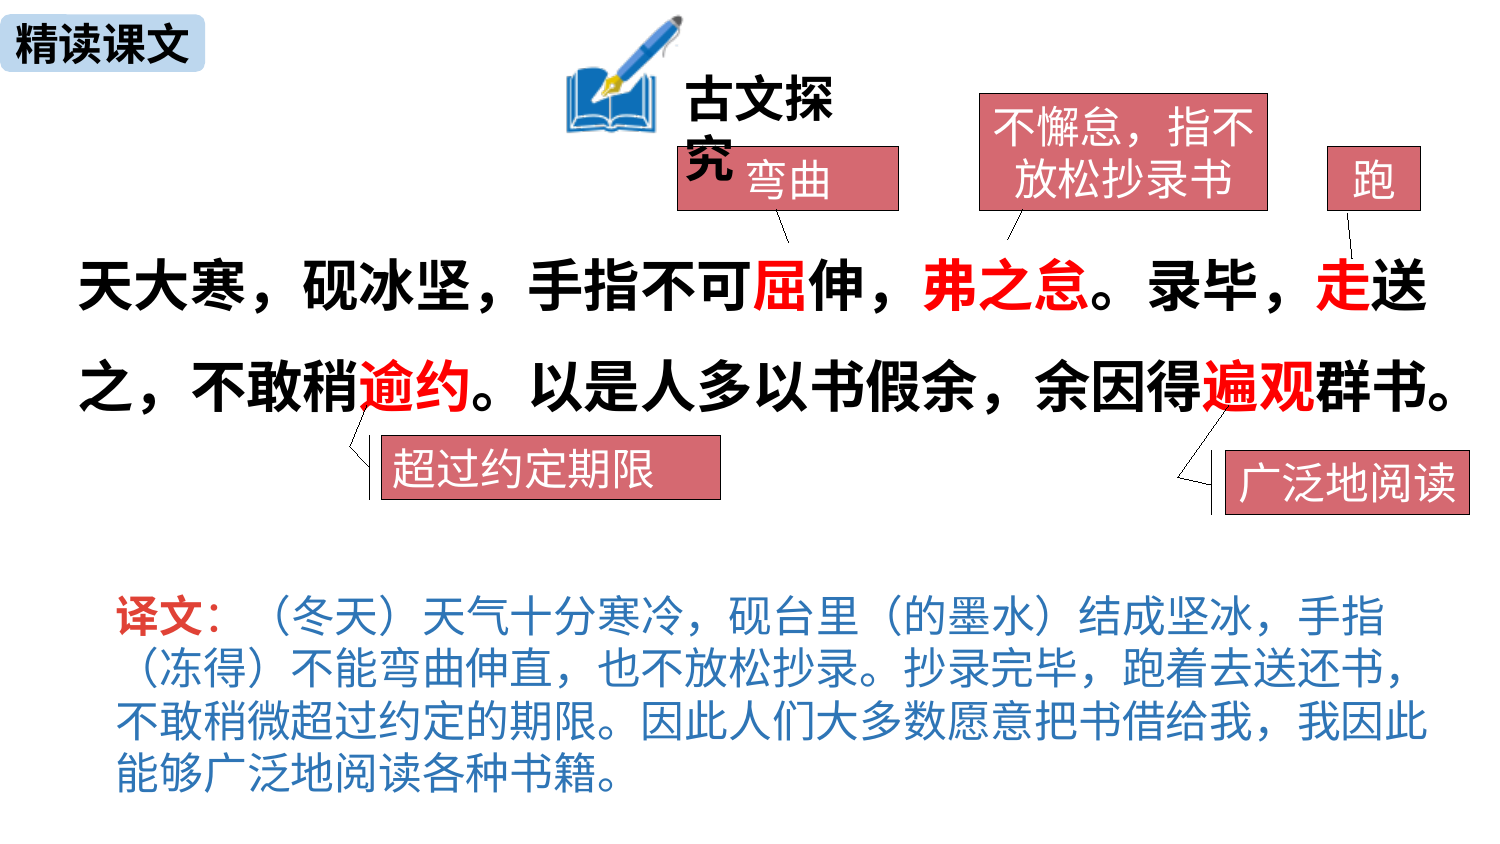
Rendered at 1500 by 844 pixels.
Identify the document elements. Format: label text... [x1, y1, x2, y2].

text_box 广泛地阅读 [1225, 450, 1470, 515]
text_box 古文探究 [689, 57, 900, 137]
text_box 超过约定期限 [381, 435, 721, 500]
text_box 天大寒，砚冰坚，手指不可屈伸，弗之怠。录毕，走送之，不敢稍逾约。以是人多以书假余，余因得遍观群书。 [66, 211, 1447, 425]
text_box 精读课文 [0, 13, 207, 73]
text_box 弯曲 [677, 146, 899, 243]
text_box 不懈怠，指不放松抄录书 [979, 93, 1268, 240]
text_box 跑 [1327, 146, 1421, 211]
picture [556, 12, 689, 141]
text_box 译文：（冬天）天气十分寒冷，砚台里（的墨水）结成坚冰，手指（冻得）不能弯曲伸直，也不放松抄录。抄录完毕，跑着去送还书，不敢稍微超过约定的期限。因此人们大多数愿意把书借给我，我因此能够广泛地阅读各种书籍。 [104, 583, 1472, 805]
